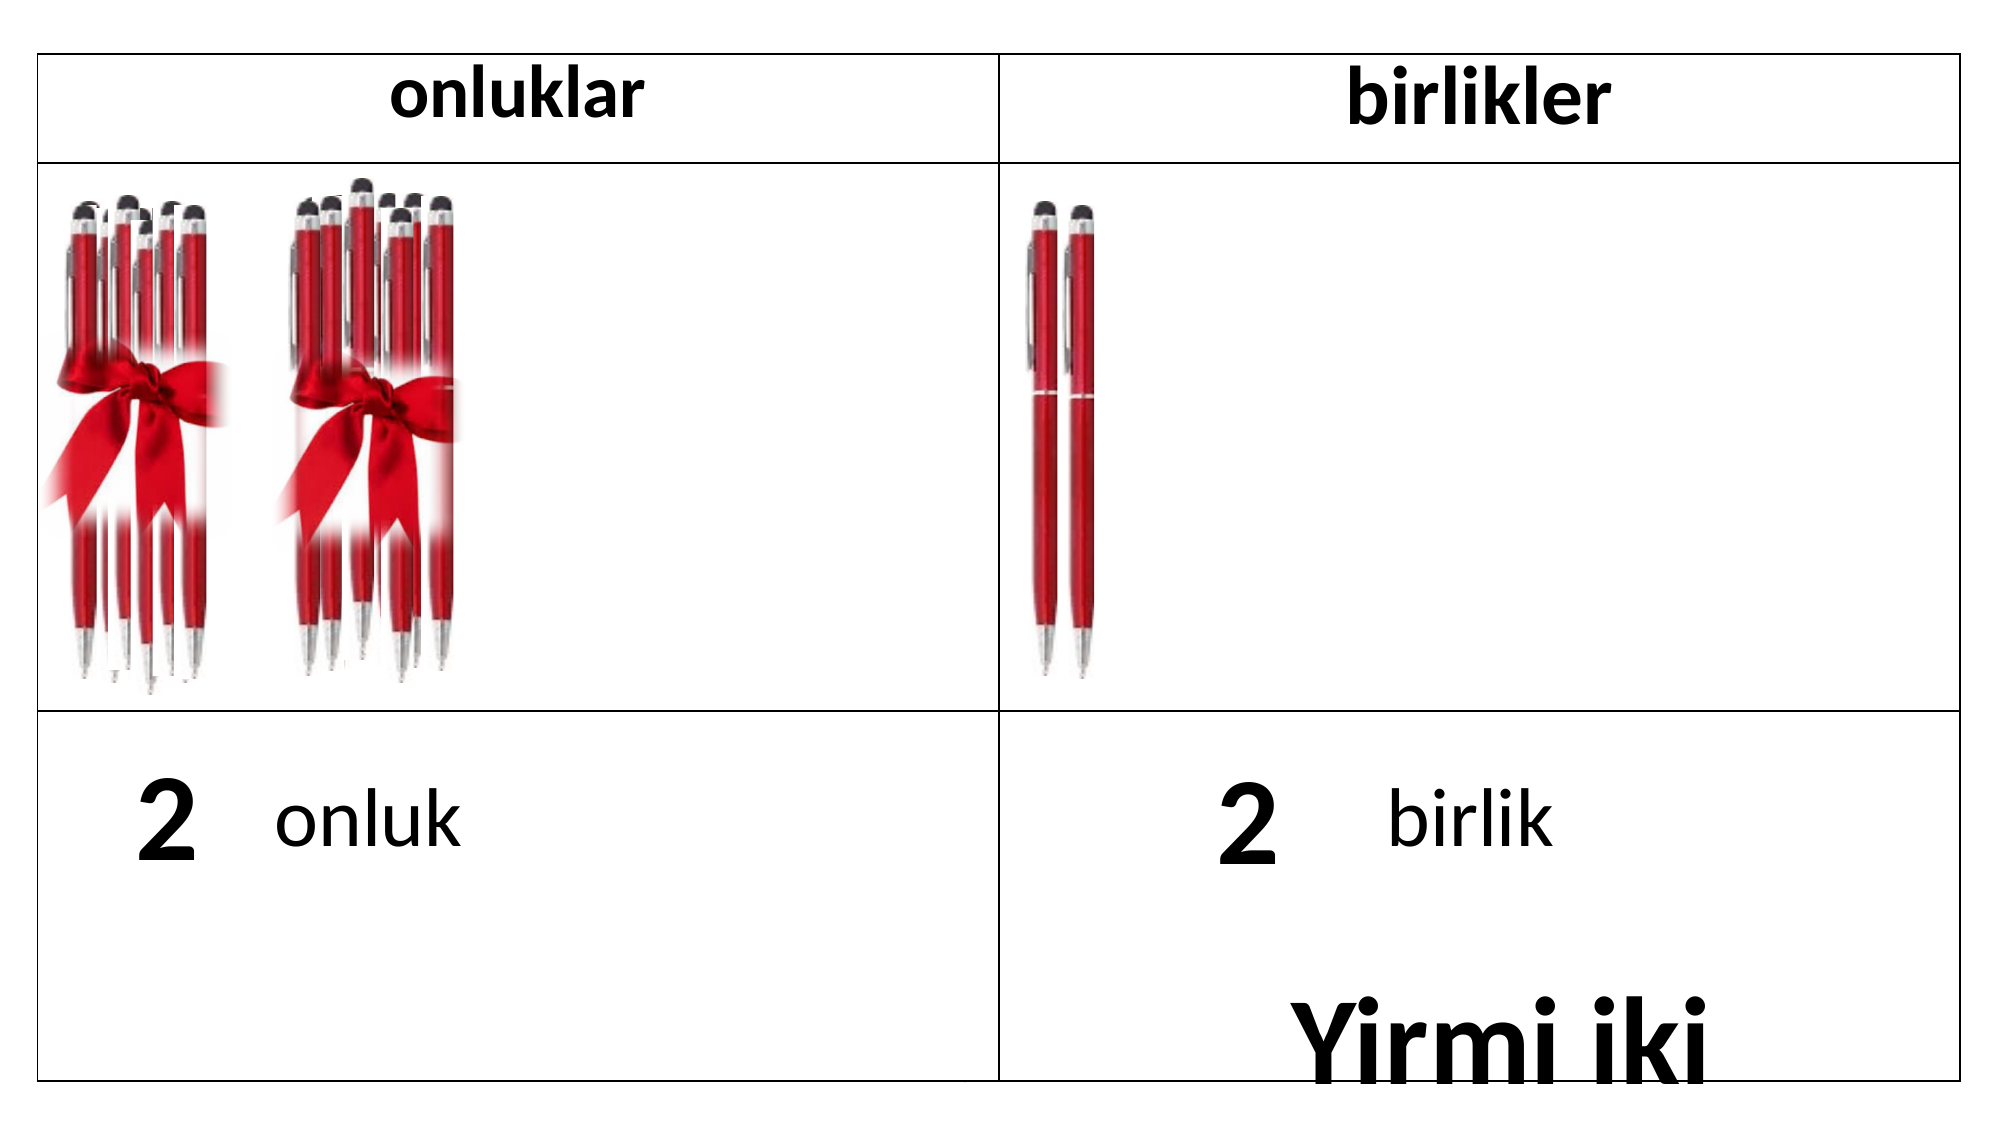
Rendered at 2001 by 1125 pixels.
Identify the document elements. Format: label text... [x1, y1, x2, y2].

picture [37, 195, 234, 695]
text_box onluk [259, 755, 497, 871]
picture [1024, 201, 1058, 676]
text_box 2 [1183, 732, 1383, 898]
table_cell [1000, 164, 1959, 710]
text_box birlik [1371, 755, 1569, 871]
table_header birlikler [1000, 55, 1959, 162]
text_box 2 [120, 727, 245, 893]
text_box Yirmi iki [1276, 952, 1832, 1117]
table_cell [38, 164, 998, 710]
footer Kazım KAT [662, 1042, 1338, 1103]
table_header onluklar [38, 55, 998, 162]
picture [1061, 205, 1095, 679]
table_cell [1000, 712, 1959, 1080]
picture [270, 178, 467, 683]
table_cell [38, 712, 998, 1080]
